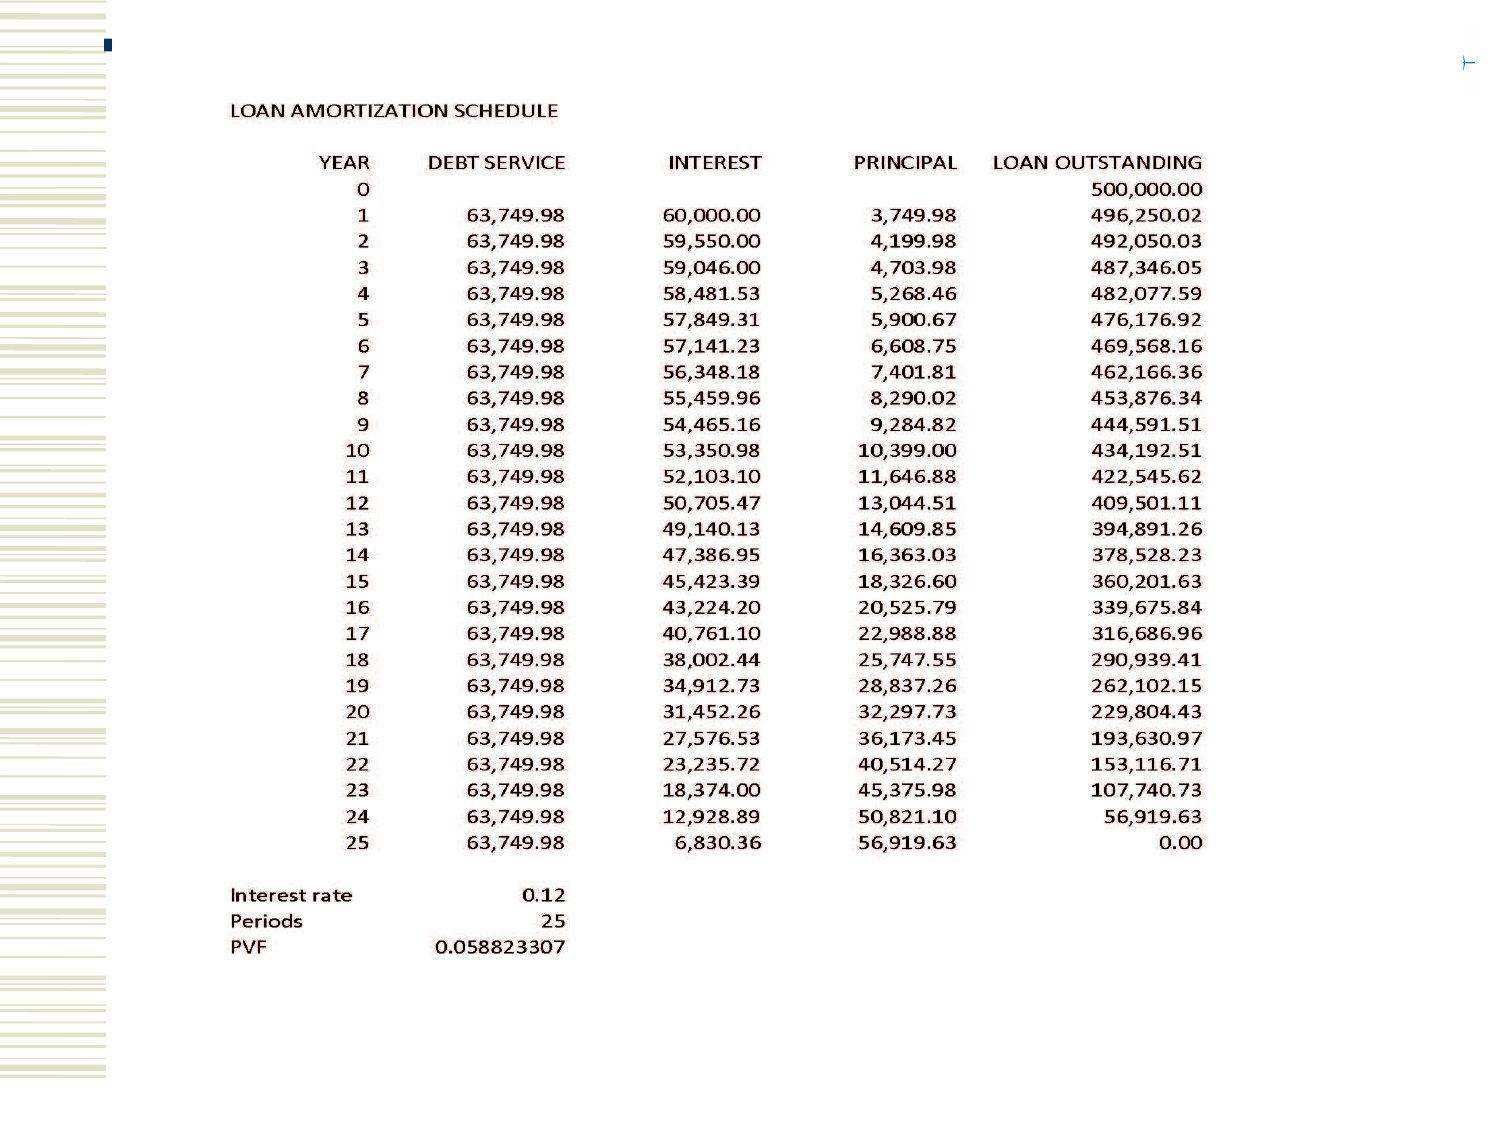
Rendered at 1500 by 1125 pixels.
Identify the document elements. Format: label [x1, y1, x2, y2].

picture [1463, 24, 1475, 95]
list [112, 0, 1463, 1125]
